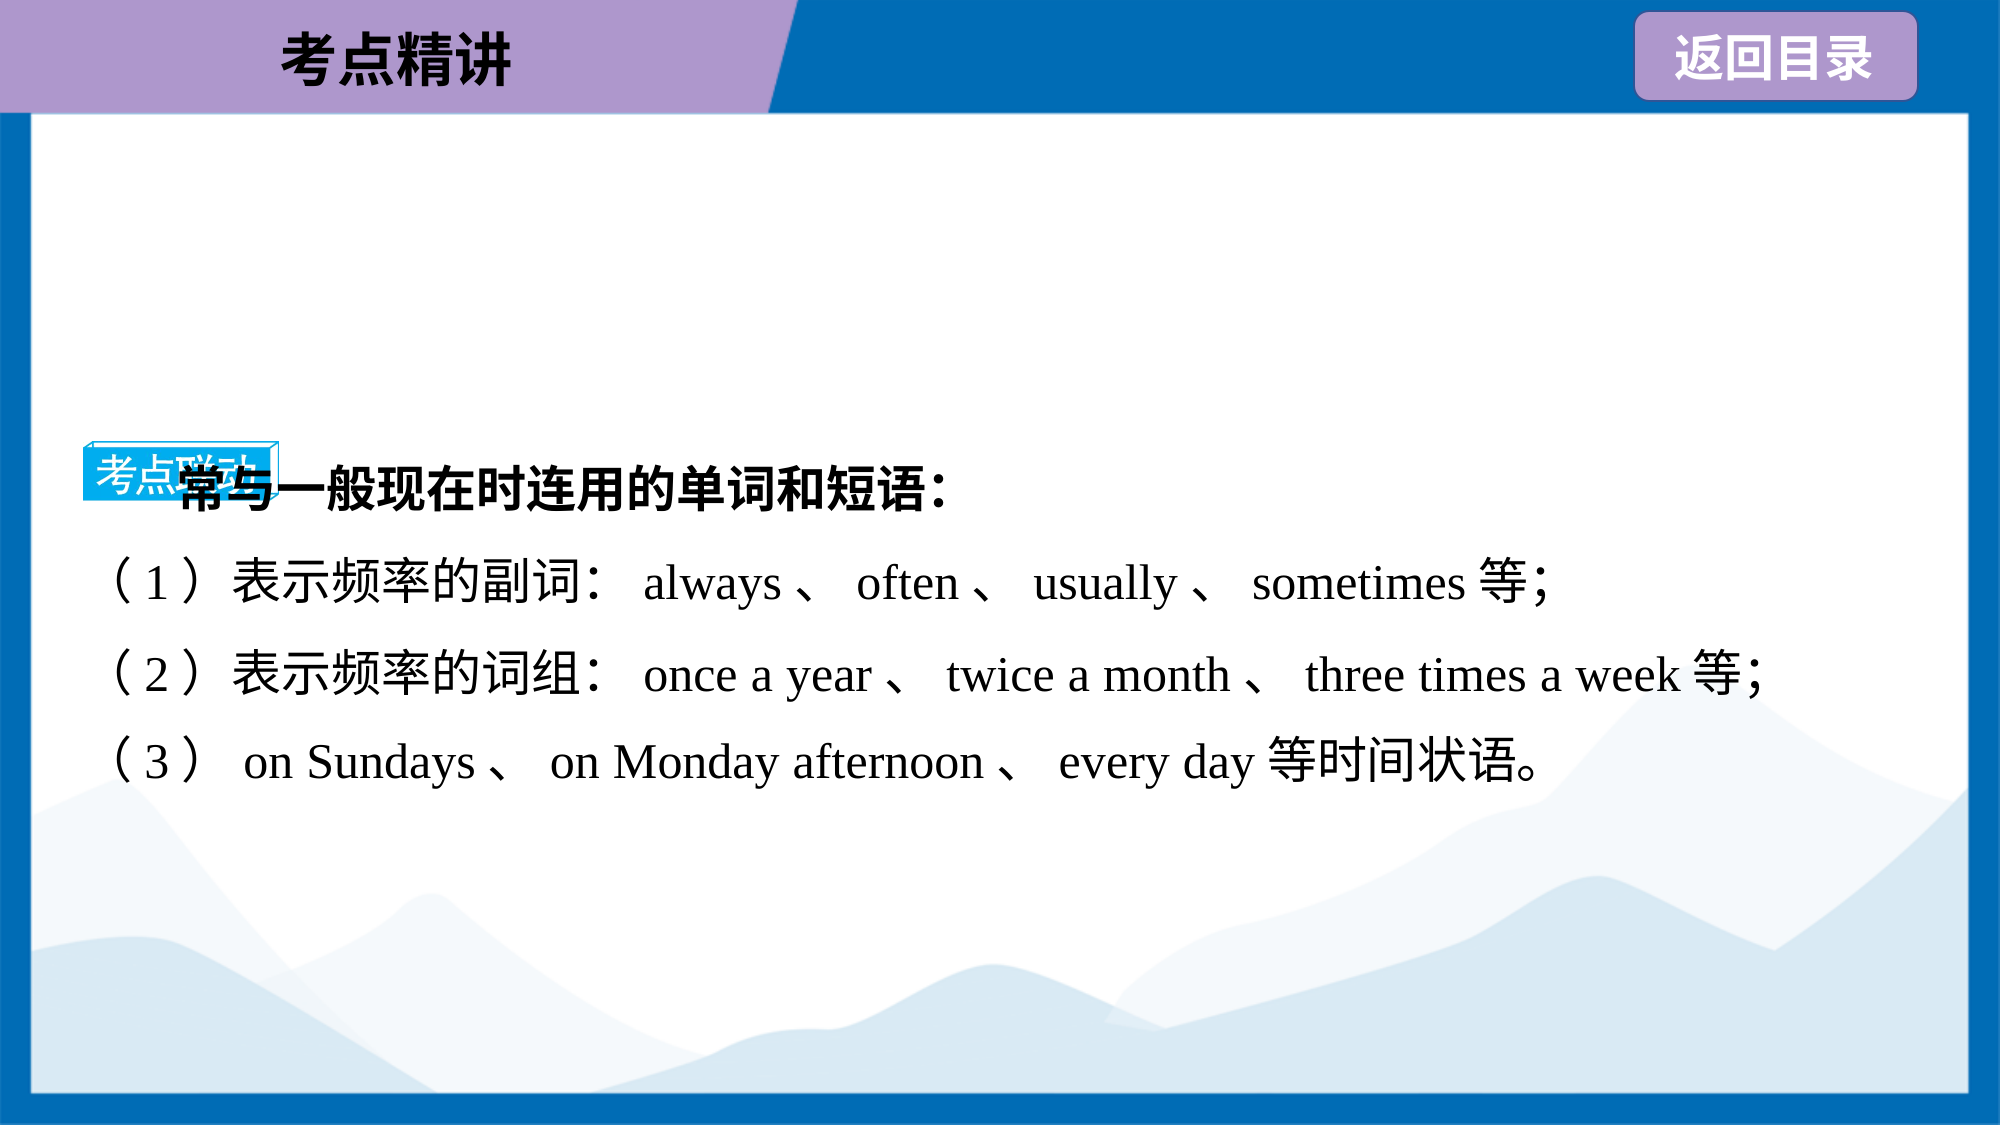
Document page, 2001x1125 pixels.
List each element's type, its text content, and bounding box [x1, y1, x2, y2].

picture [0, 0, 2000, 1125]
text_box 常与一般现在时连用的单词和短语： （1）表示频率的副词：always、often、usually、sometimes等； （2）表示频率的词组：once a year、twice a month、three times a week等； （3）on Sundays、on Monday afternoon、every day等时间状语。 [82, 426, 1917, 779]
